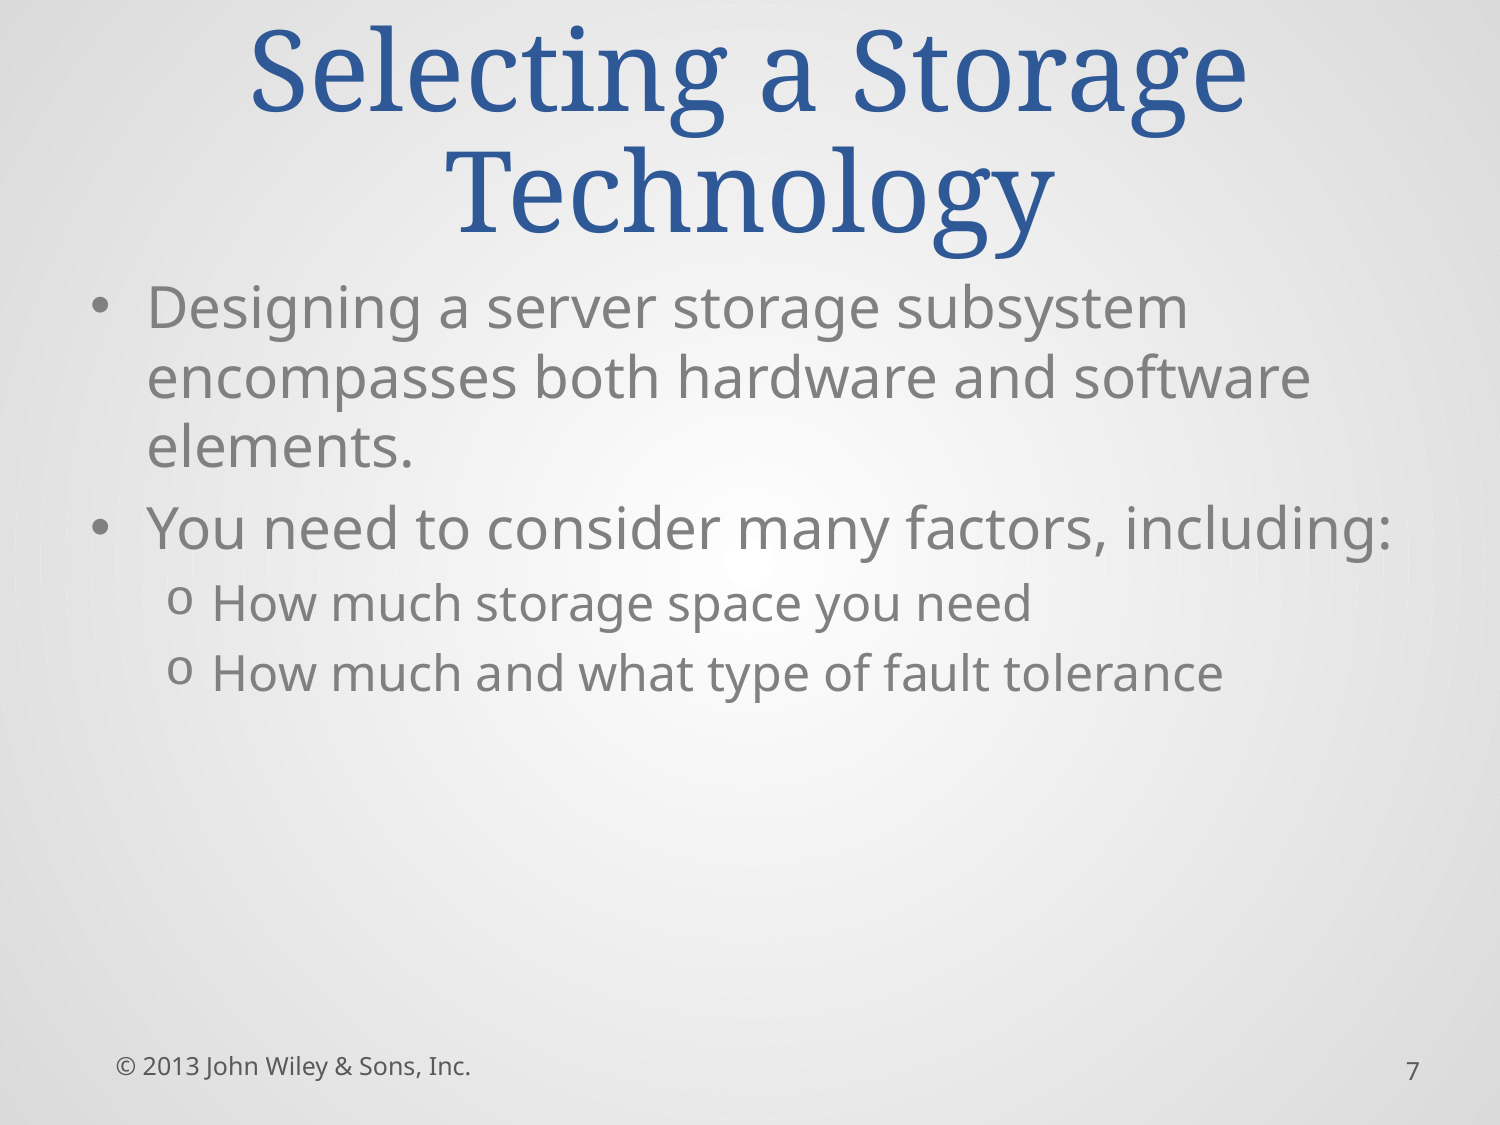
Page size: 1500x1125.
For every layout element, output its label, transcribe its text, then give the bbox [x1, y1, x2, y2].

title Selecting a Storage Technology [75, 0, 1425, 262]
list Designing a server storage subsystem encompasses both hardware and software elements. You need to consider many factors, including: How much storage space you need How much and what type of fault tolerance [75, 262, 1425, 1005]
footer © 2013 John Wiley & Sons, Inc. [108, 1037, 576, 1098]
slide_number 7 [1401, 1042, 1494, 1103]
